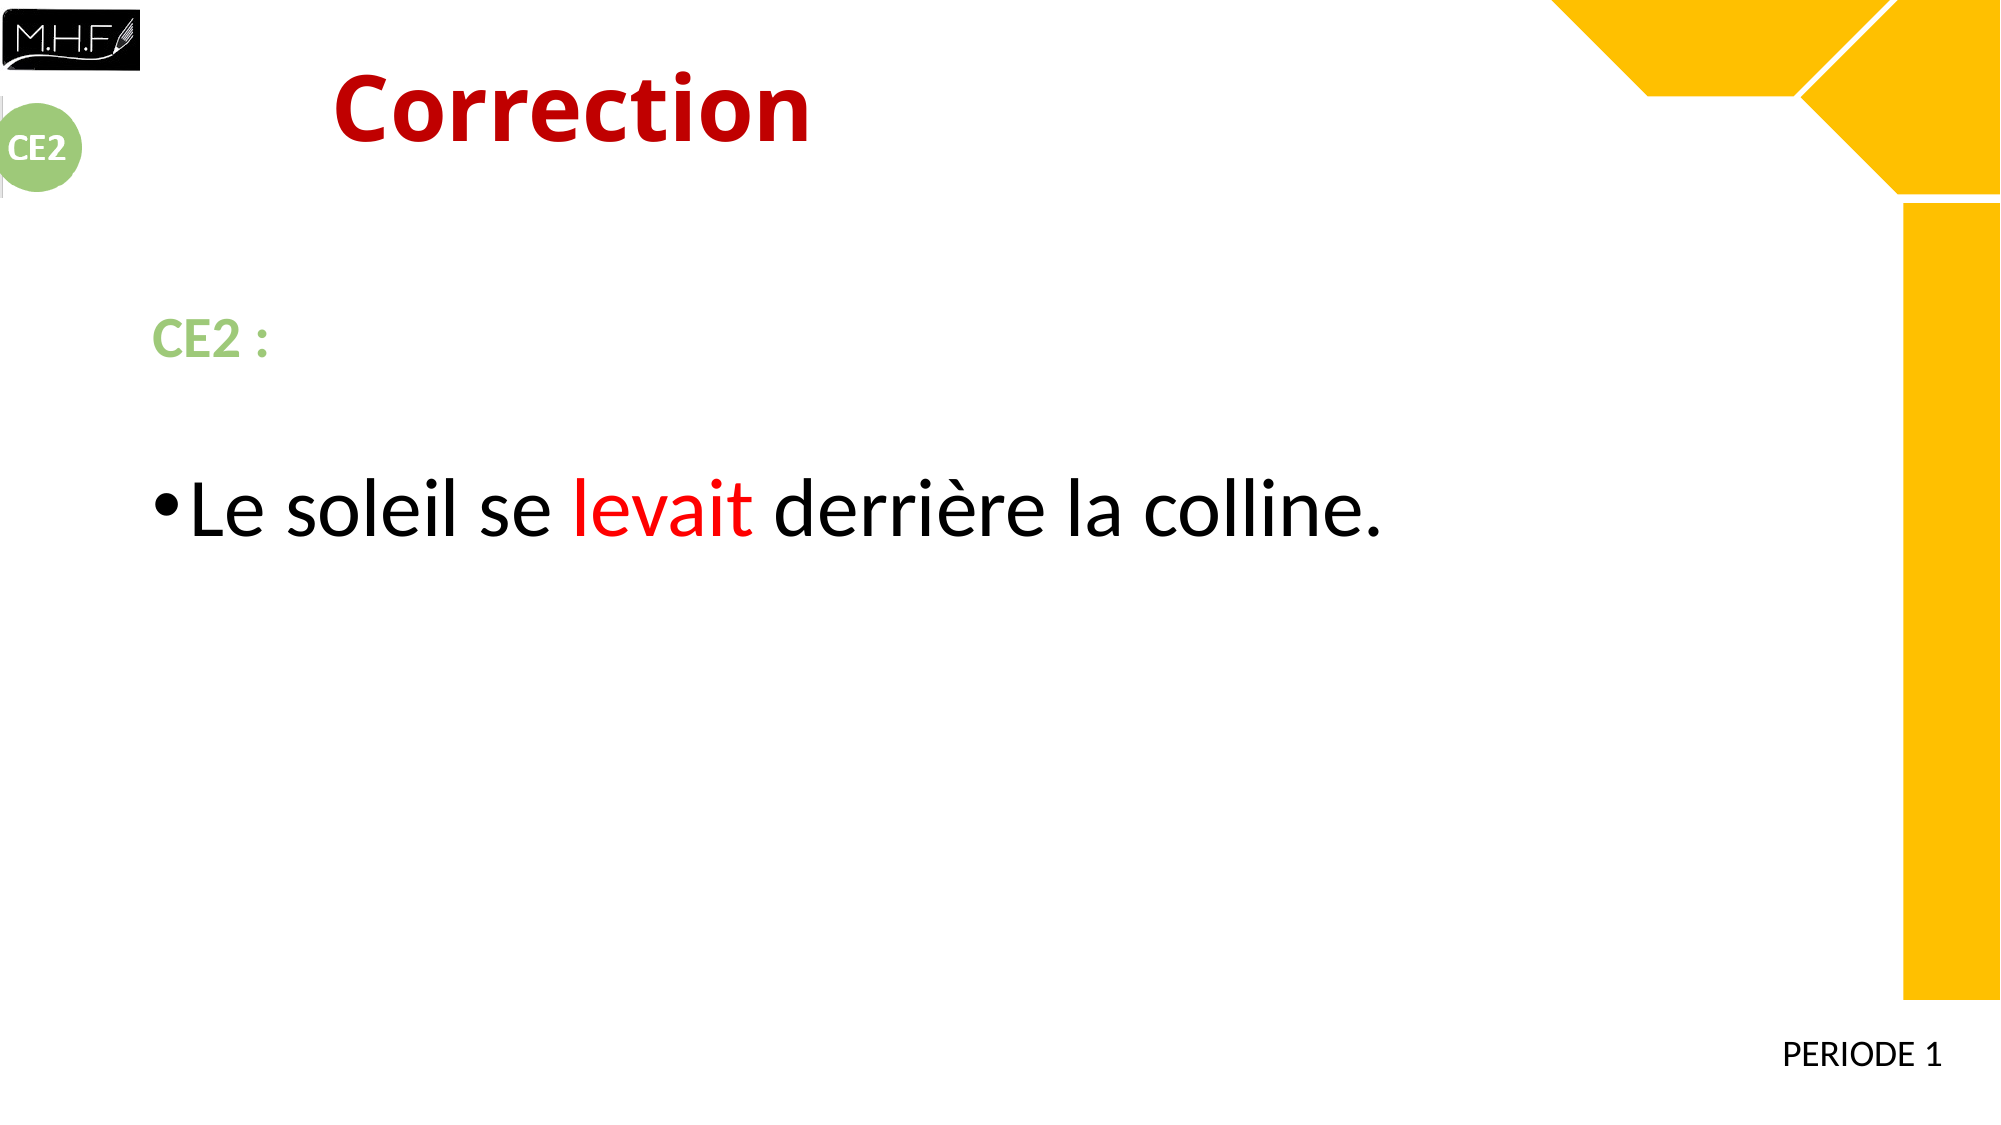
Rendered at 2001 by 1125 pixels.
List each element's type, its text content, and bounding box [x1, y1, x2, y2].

text_box PERIODE 1 [1362, 1021, 1967, 1125]
picture [0, 96, 87, 198]
text_box [1799, 0, 2000, 196]
text_box [1549, 0, 1892, 98]
picture [0, 7, 140, 74]
title Correction [316, 3, 1863, 221]
text_box [1902, 202, 2000, 1001]
list CE2 : Le soleil se levait derrière la colline. [137, 299, 1863, 1014]
